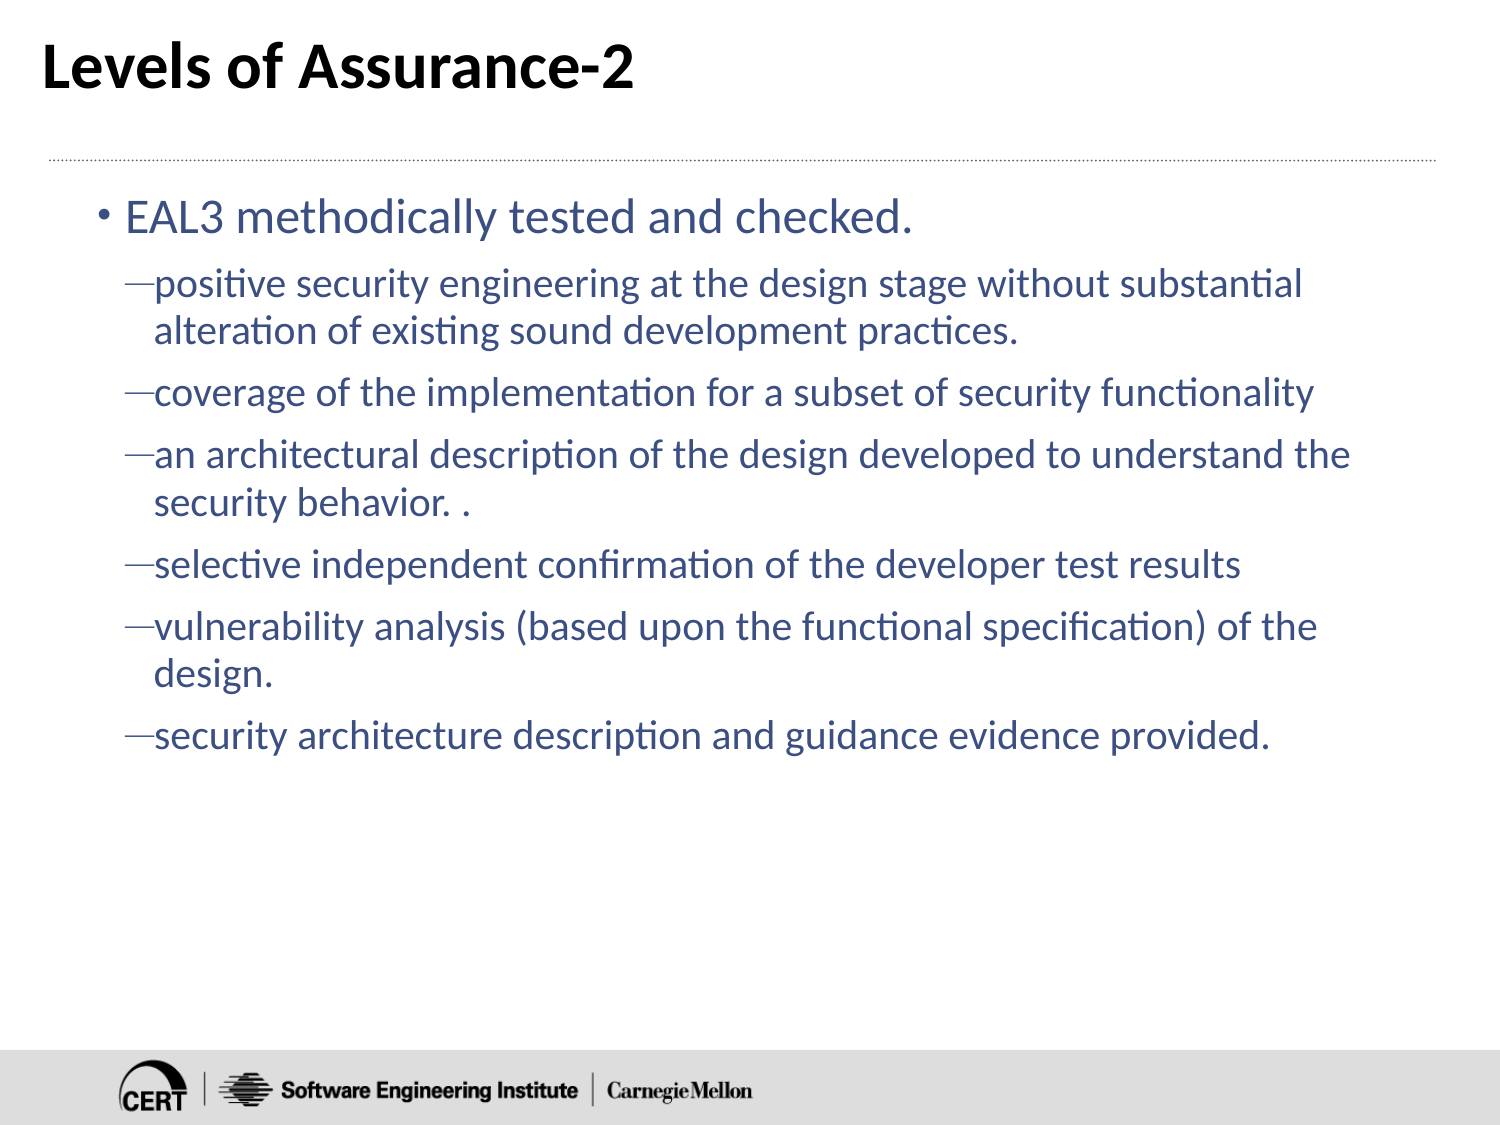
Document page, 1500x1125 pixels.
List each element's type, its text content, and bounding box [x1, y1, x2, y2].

title Levels of Assurance-2 [42, 37, 1434, 155]
list EAL3 methodically tested and checked. positive security engineering at the design stage without substantial alteration of existing sound development practices. coverage of the implementation for a subset of security functionality an architectural description of the design developed to understand the security behavior. . selective independent confirmation of the developer test results vulnerability analysis (based upon the functional specification) of the design. security architecture description and guidance evidence provided. [49, 187, 1438, 1001]
picture [102, 1056, 765, 1117]
